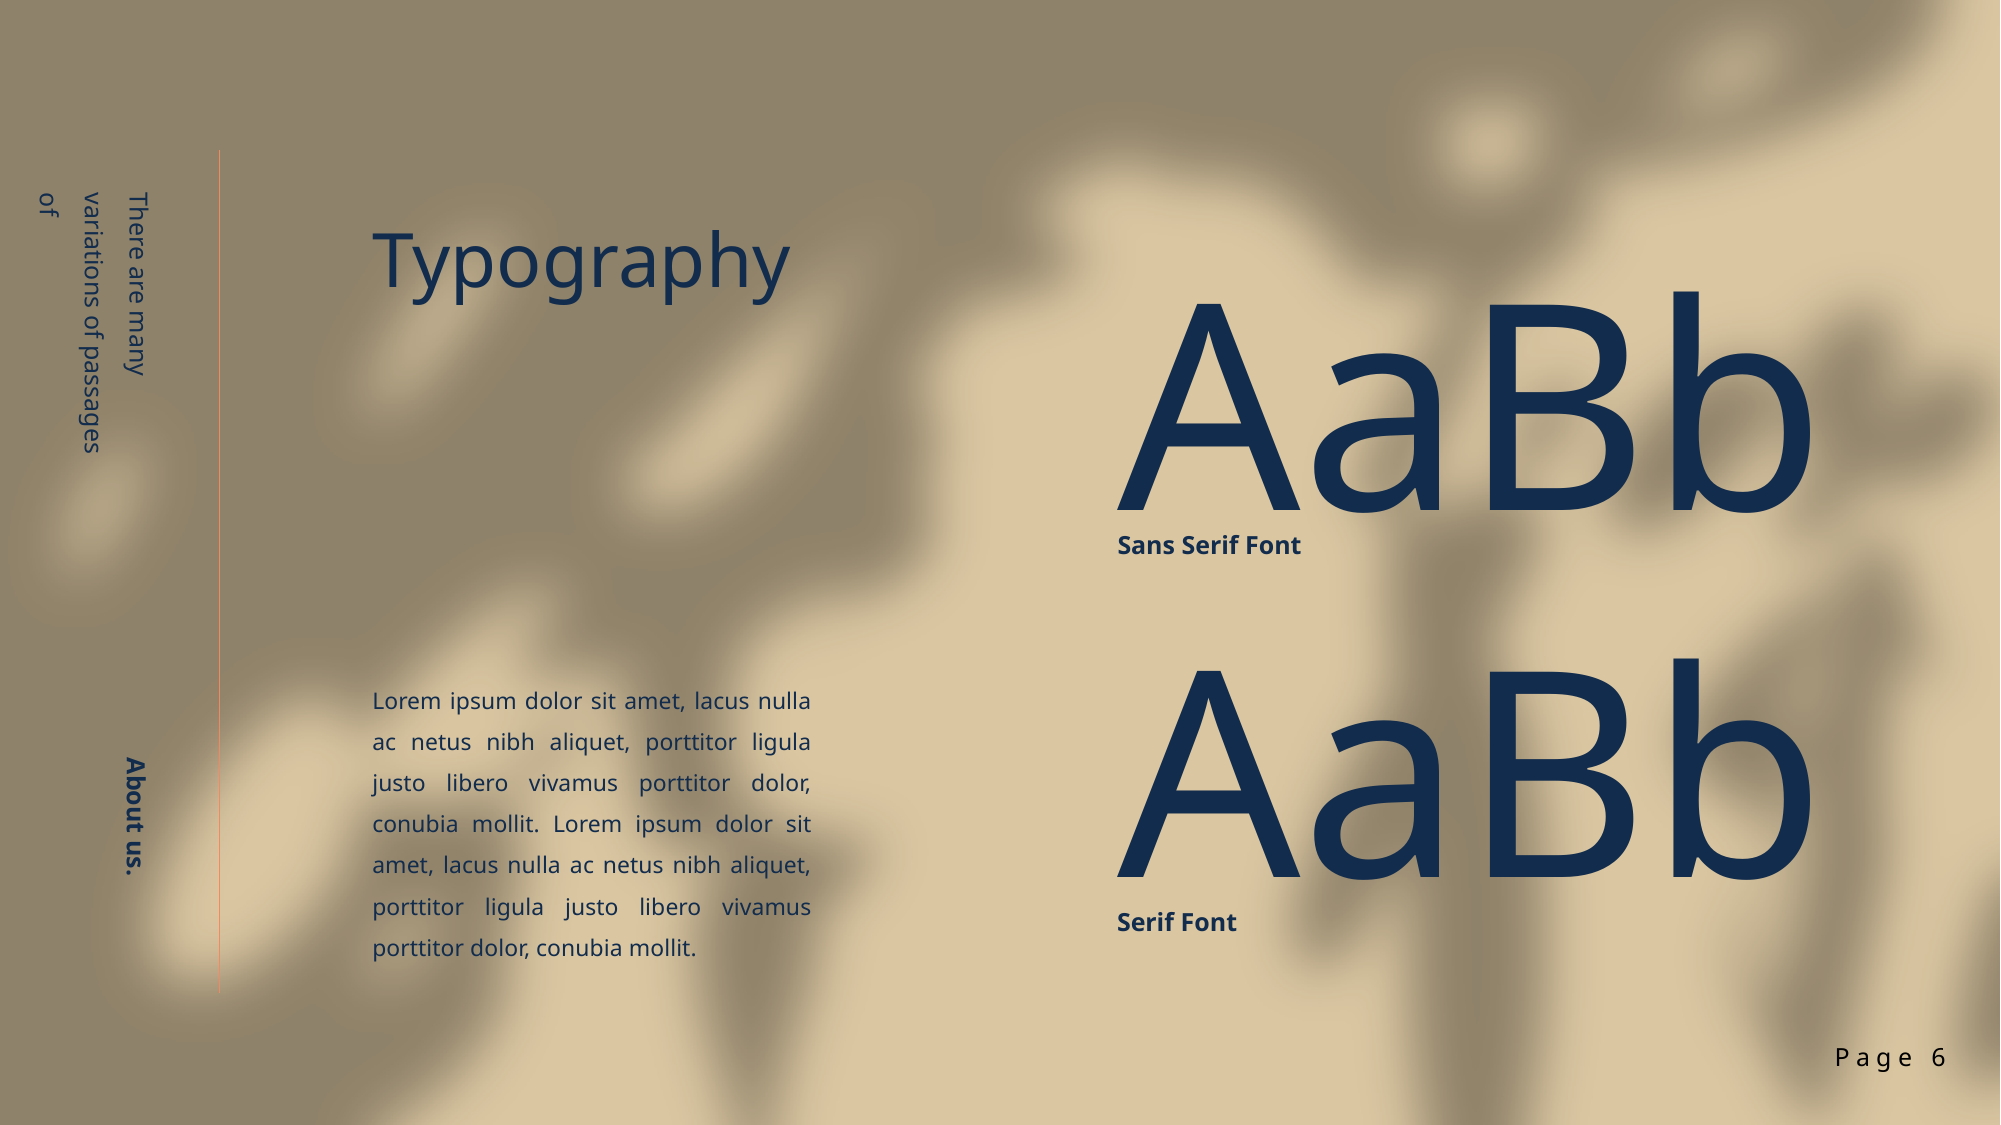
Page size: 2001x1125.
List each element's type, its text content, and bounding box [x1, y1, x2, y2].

text_box Sans Serif Font [1117, 514, 1420, 560]
picture [0, 0, 2000, 1125]
text_box AaBb [1117, 589, 1929, 935]
text_box Typography [357, 205, 1050, 342]
text_box AaBb [1117, 222, 1929, 568]
text_box Serif Font [1117, 891, 1420, 937]
text_box There are many variations of passages of [35, 192, 170, 496]
text_box About us. [121, 757, 167, 1061]
text_box Lorem ipsum dolor sit amet, lacus nulla ac netus nibh aliquet, porttitor ligula justo libero vivamus porttitor dolor, conubia mollit. Lorem ipsum dolor sit amet, lacus nulla ac netus nibh aliquet, porttitor ligula justo libero vivamus porttitor dolor, conubia mollit. [357, 665, 827, 968]
